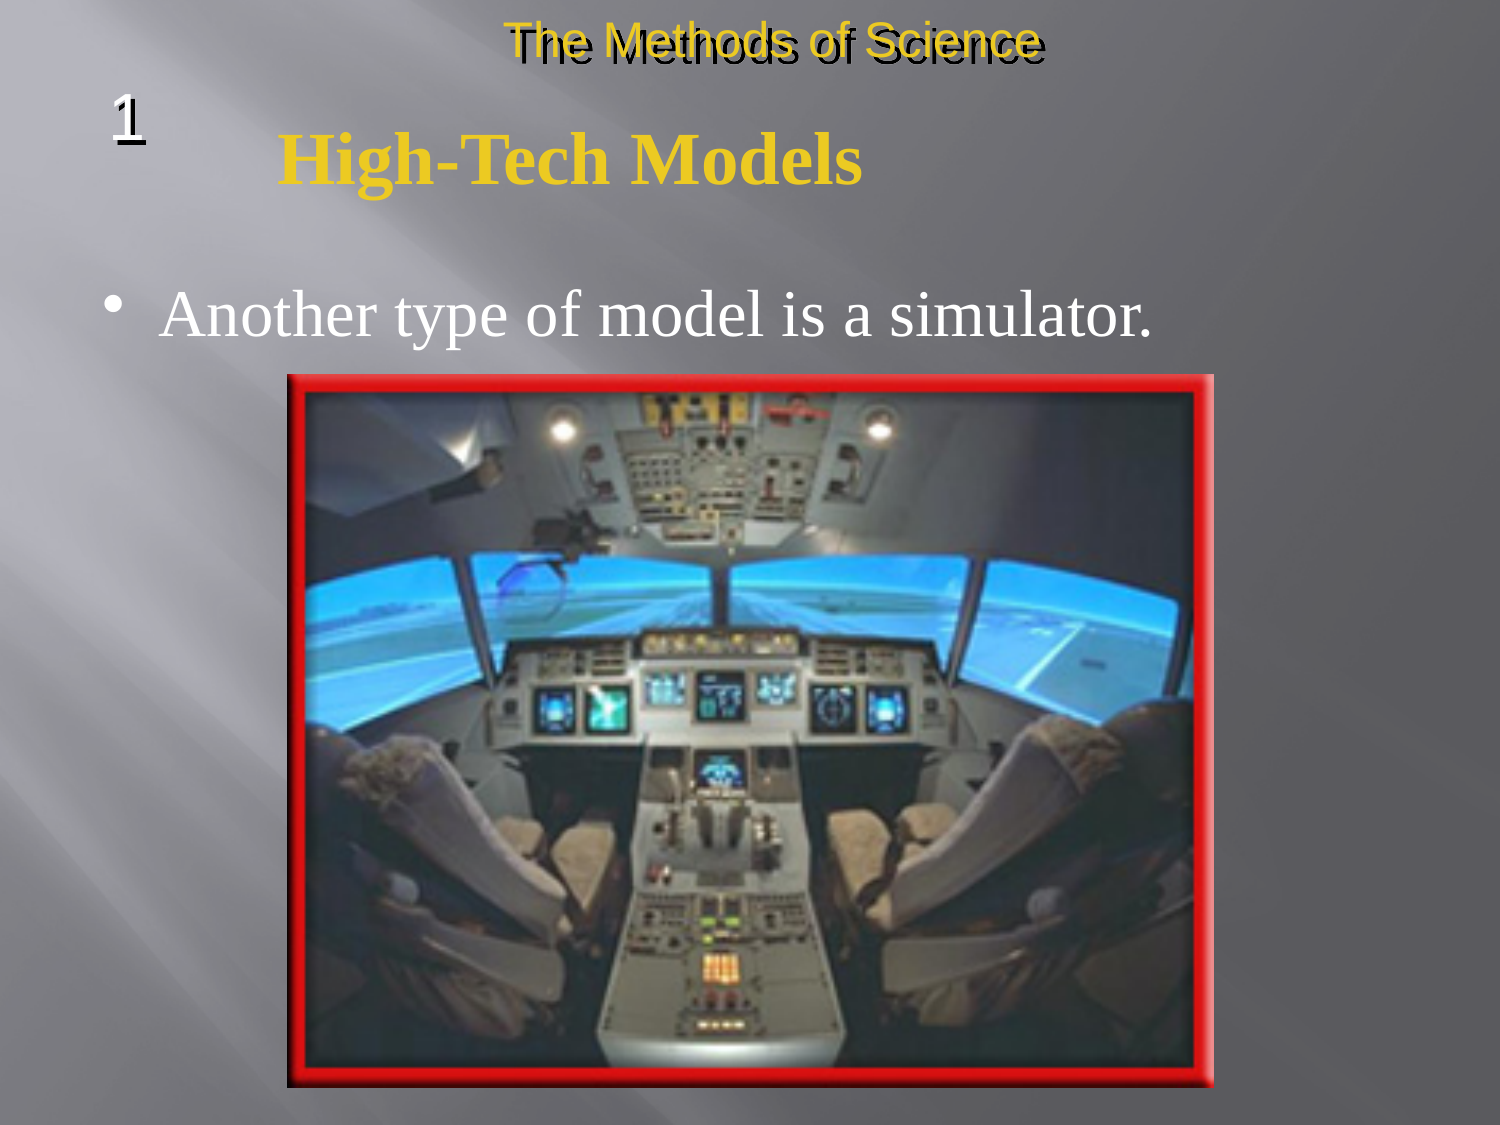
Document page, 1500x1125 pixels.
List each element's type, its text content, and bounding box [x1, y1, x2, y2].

text_box 1 [93, 66, 161, 162]
picture [287, 374, 1214, 1088]
text_box High-Tech Models [262, 112, 1301, 209]
text_box The Methods of Science [487, 0, 1057, 75]
text_box Another type of model is a simulator. [87, 271, 1300, 359]
